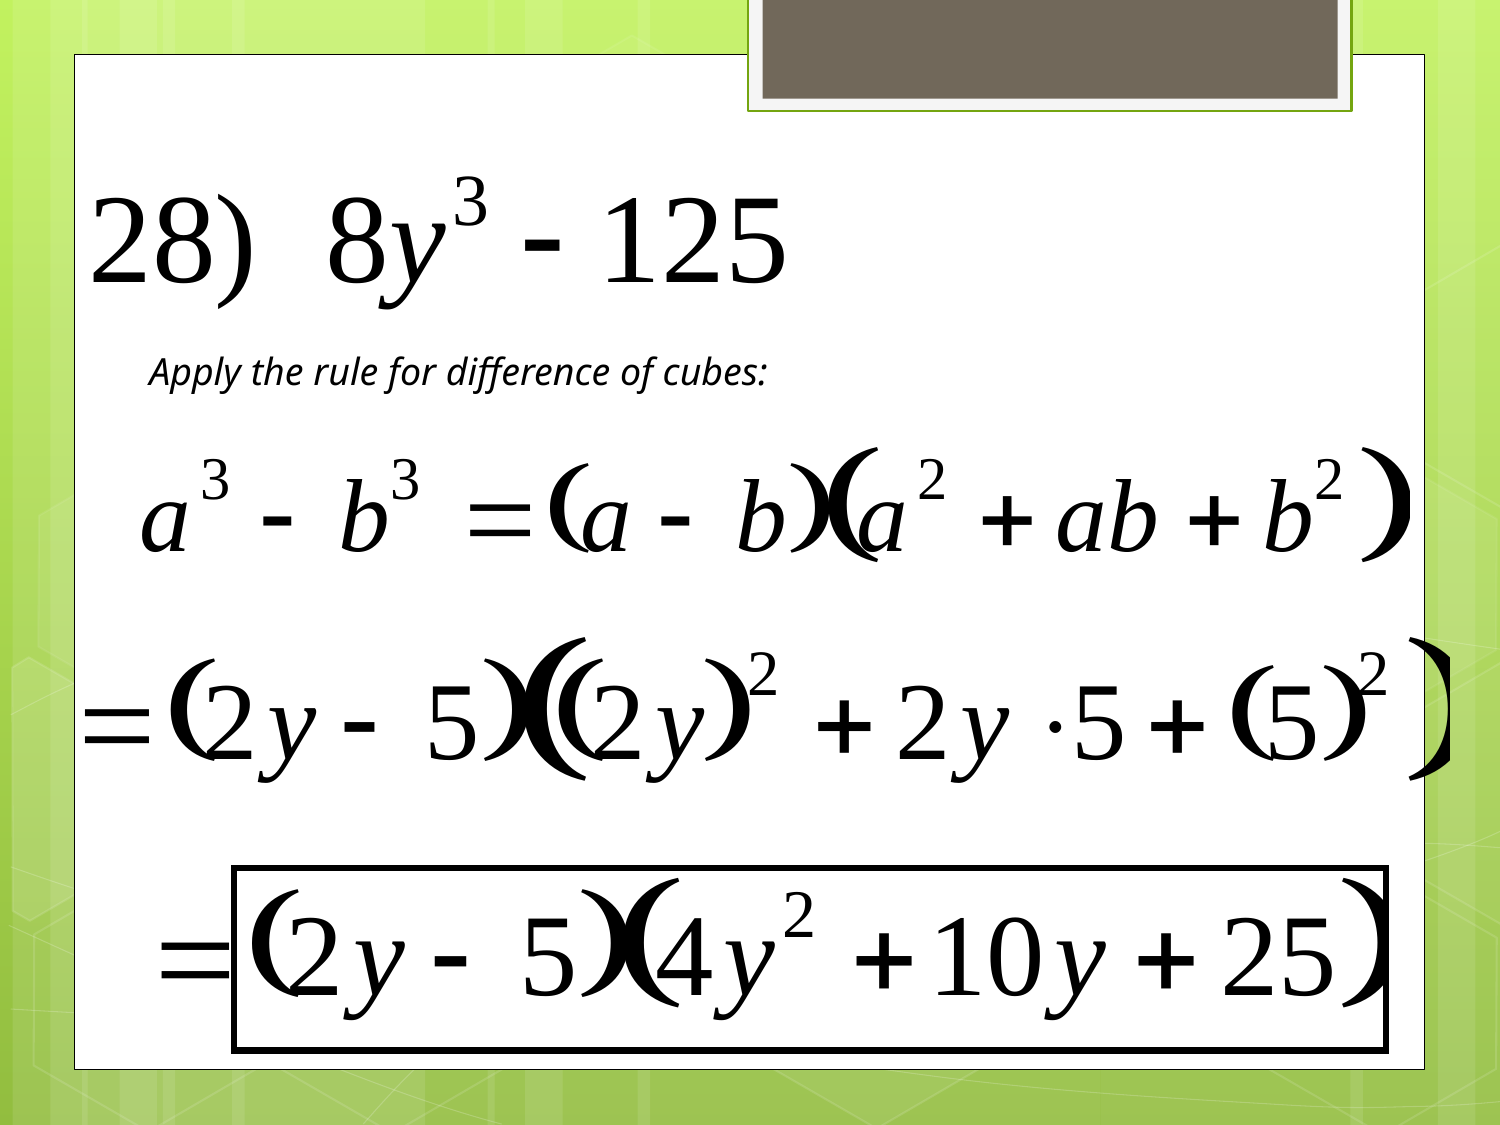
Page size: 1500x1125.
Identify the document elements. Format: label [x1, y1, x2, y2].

text_box [69, 144, 814, 336]
text_box [64, 629, 1450, 834]
text_box [131, 340, 1410, 604]
text_box [139, 868, 1386, 1055]
